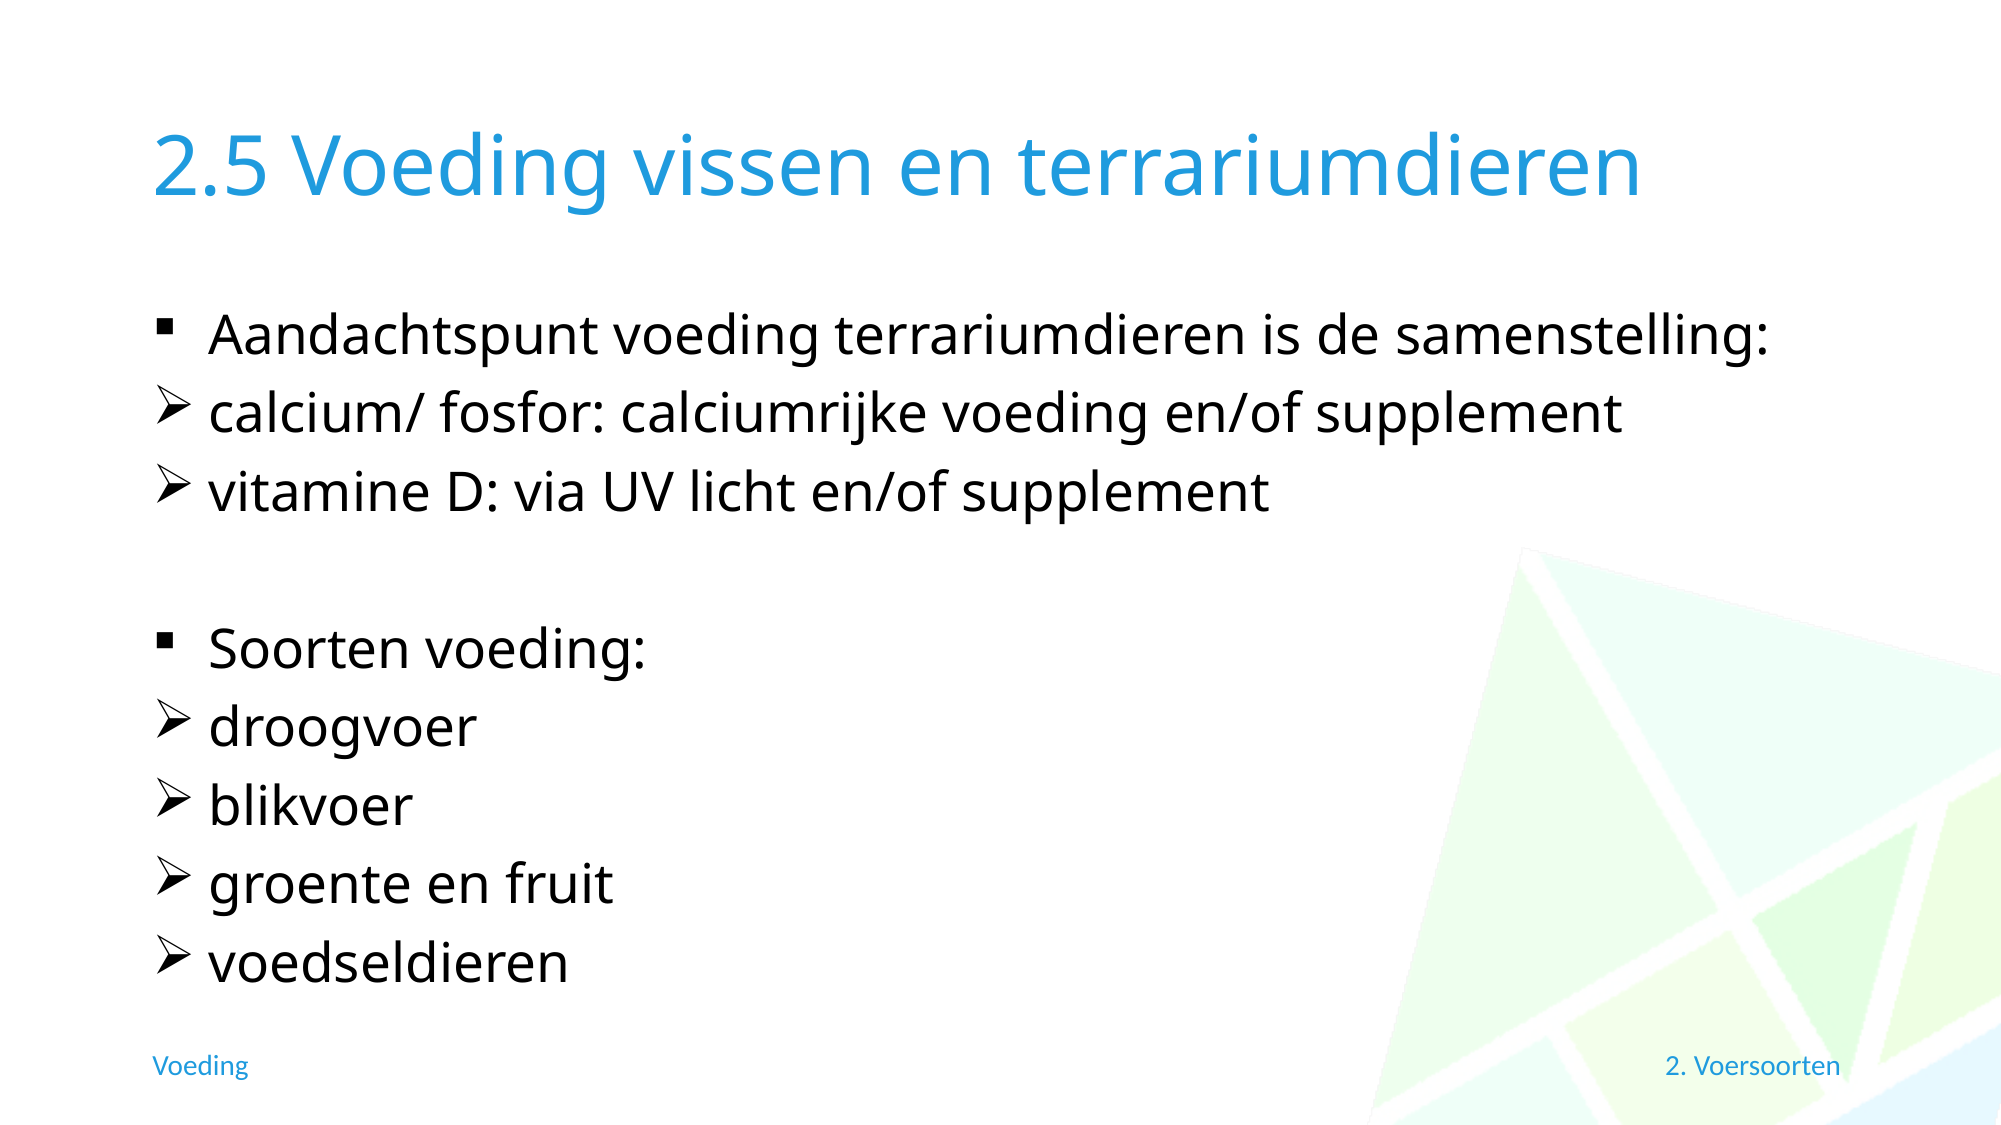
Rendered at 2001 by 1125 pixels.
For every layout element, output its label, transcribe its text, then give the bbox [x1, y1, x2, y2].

list Aandachtspunt voeding terrariumdieren is de samenstelling: calcium/ fosfor: calciumrijke voeding en/of supplement vitamine D: via UV licht en/of supplement Soorten voeding: droogvoer blikvoer groente en fruit voedseldieren [137, 299, 1863, 1014]
title 2.5 Voeding vissen en terrariumdieren [137, 59, 1863, 278]
list 2. Voersoorten [1412, 1042, 1863, 1103]
list Voeding [137, 1042, 588, 1103]
